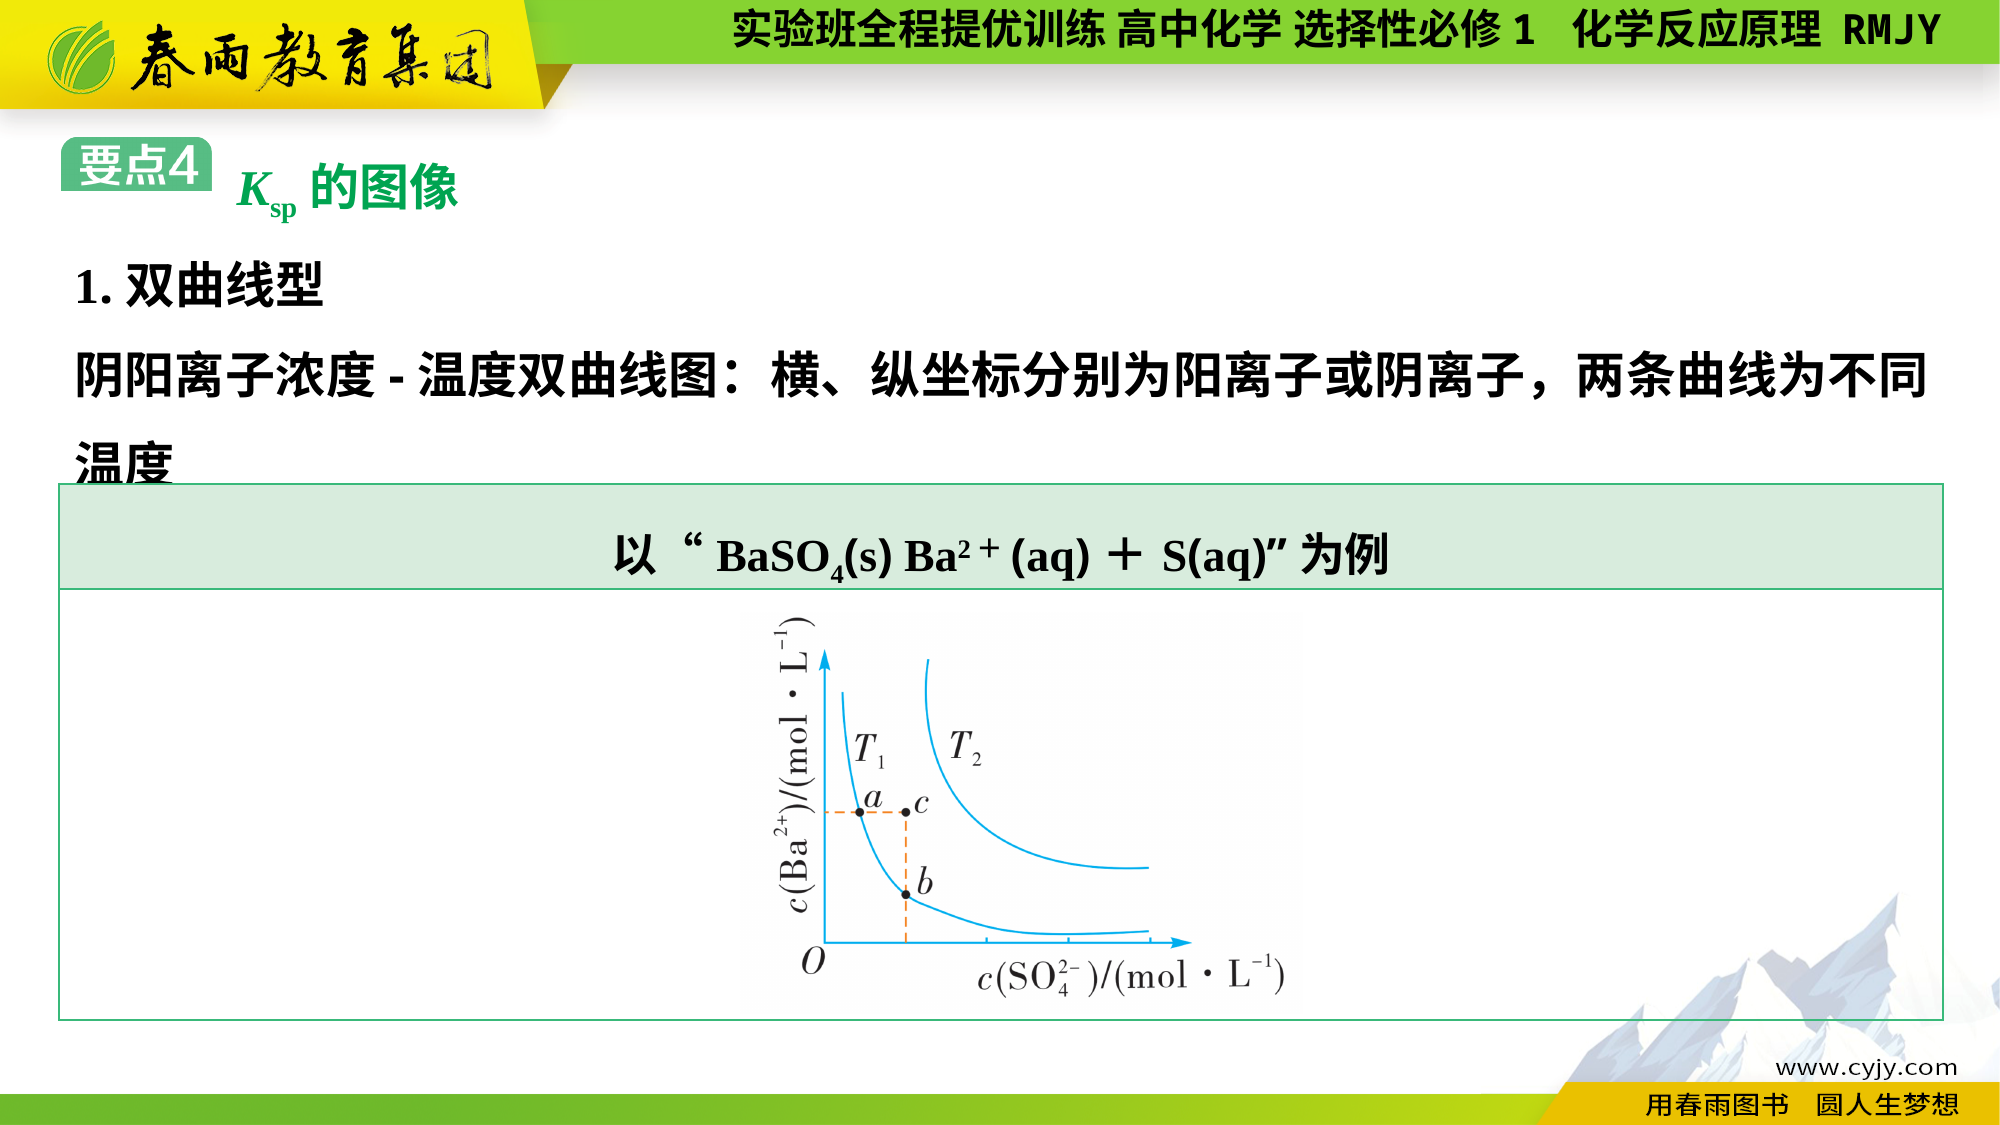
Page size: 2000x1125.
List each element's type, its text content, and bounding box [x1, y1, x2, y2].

picture [0, 0, 2000, 1125]
list Ksp的图像 1.双曲线型 阴阳离子浓度-温度双曲线图：横、纵坐标分别为阳离子或阴离子，两条曲线为不同温度 [59, 113, 1944, 481]
